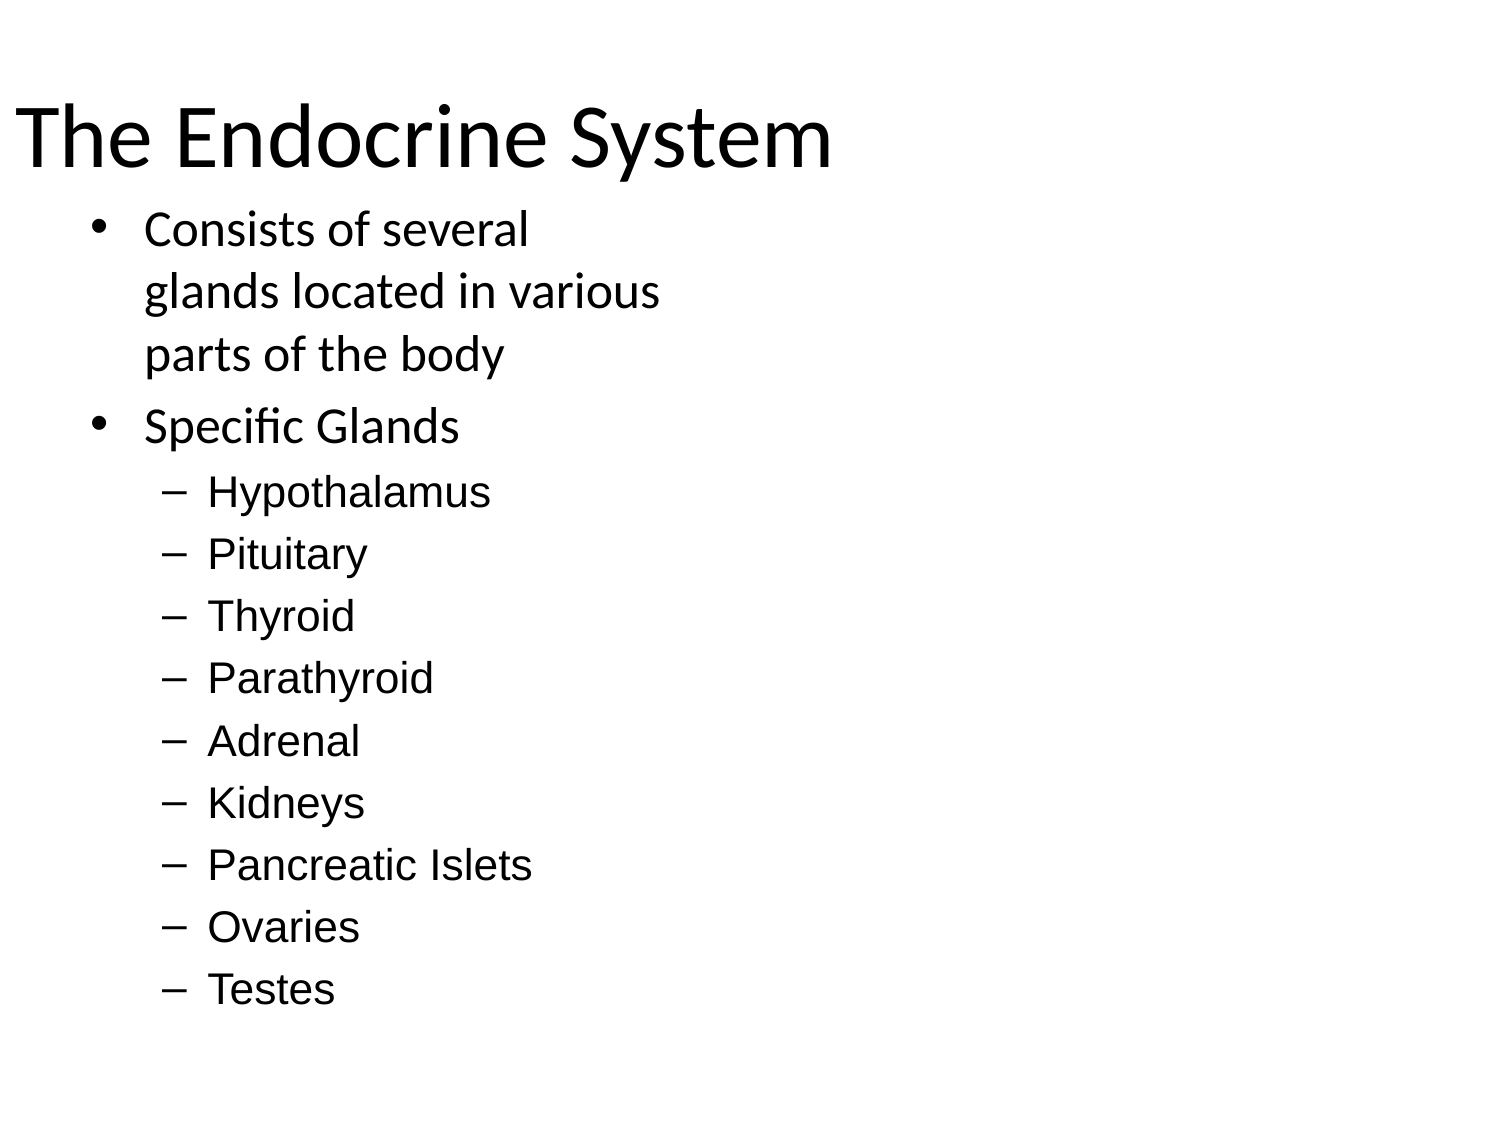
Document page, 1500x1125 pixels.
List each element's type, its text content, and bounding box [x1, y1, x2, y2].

list Consists of several glands located in various parts of the body Specific Glands Hypothalamus Pituitary Thyroid Parathyroid Adrenal Kidneys Pancreatic Islets Ovaries Testes [75, 225, 688, 1038]
title The Endocrine System [0, 37, 1350, 225]
